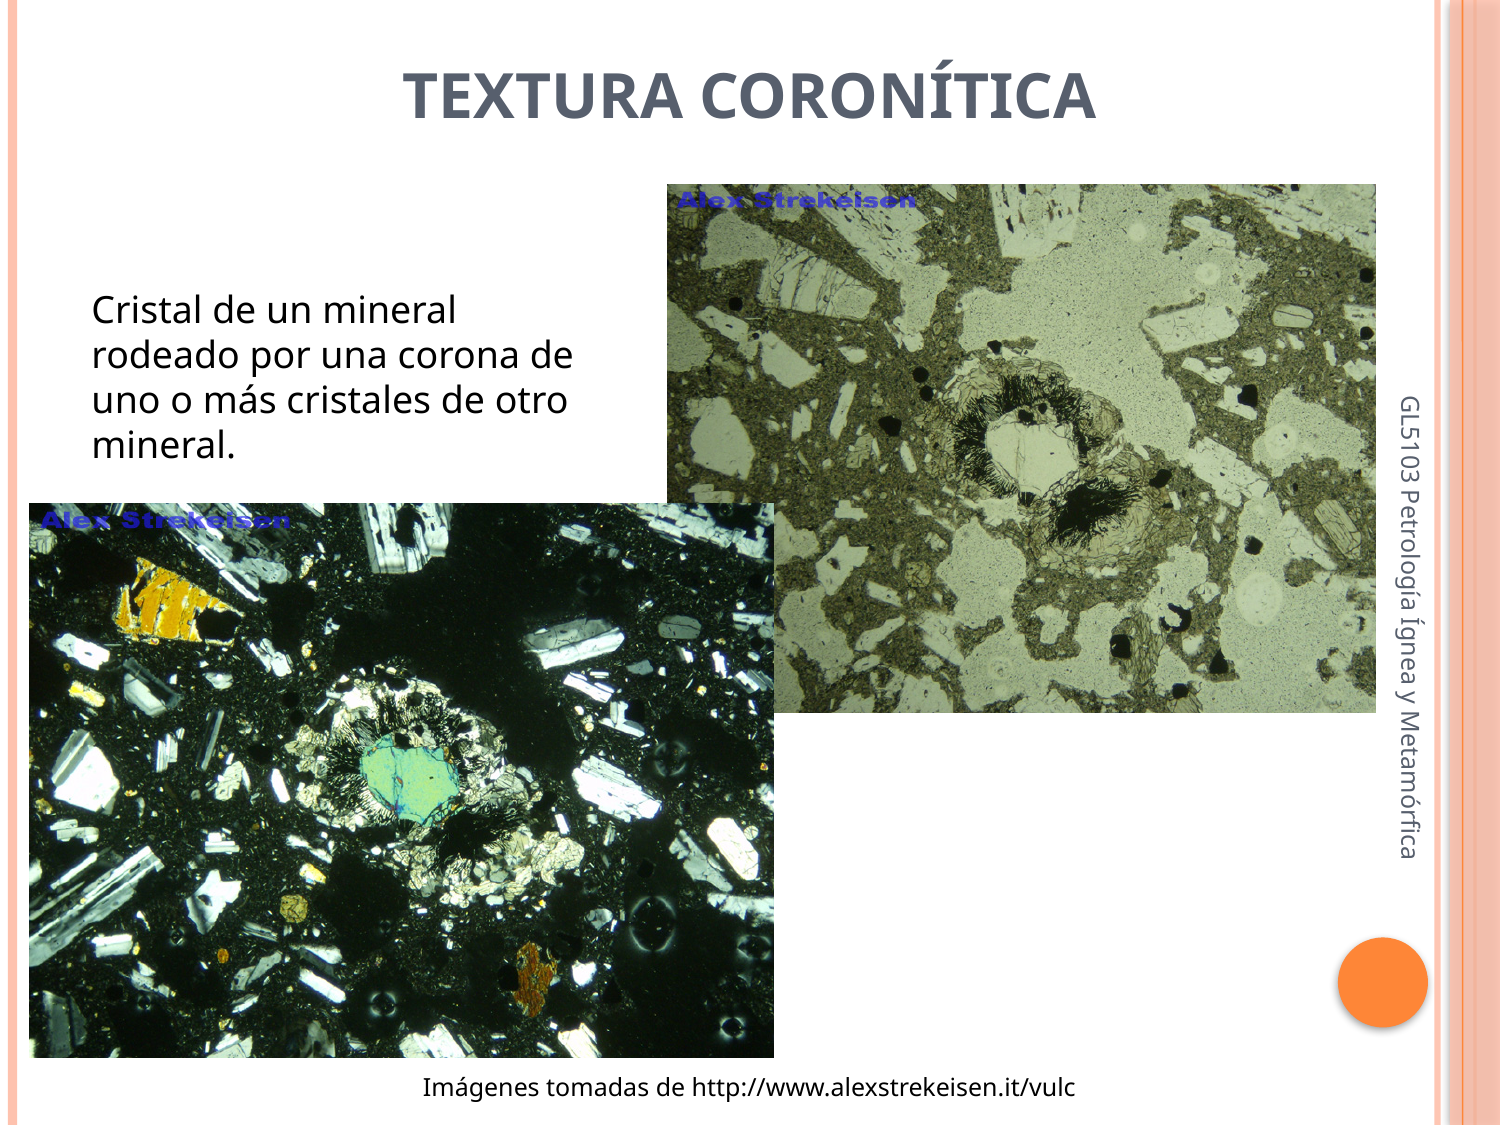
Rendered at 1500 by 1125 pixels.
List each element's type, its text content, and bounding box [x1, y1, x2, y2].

picture [28, 183, 1377, 1059]
text_box Imágenes tomadas de http://www.alexstrekeisen.it/vulc [0, 1064, 1500, 1110]
text_box Cristal de un mineral rodeado por una corona de uno o más cristales de otro mineral. [76, 278, 597, 474]
title TEXTURA CORONÍTICA [0, 0, 1500, 188]
footer GL5103 Petrología Ígnea y Metamórfica [1379, 380, 1440, 906]
